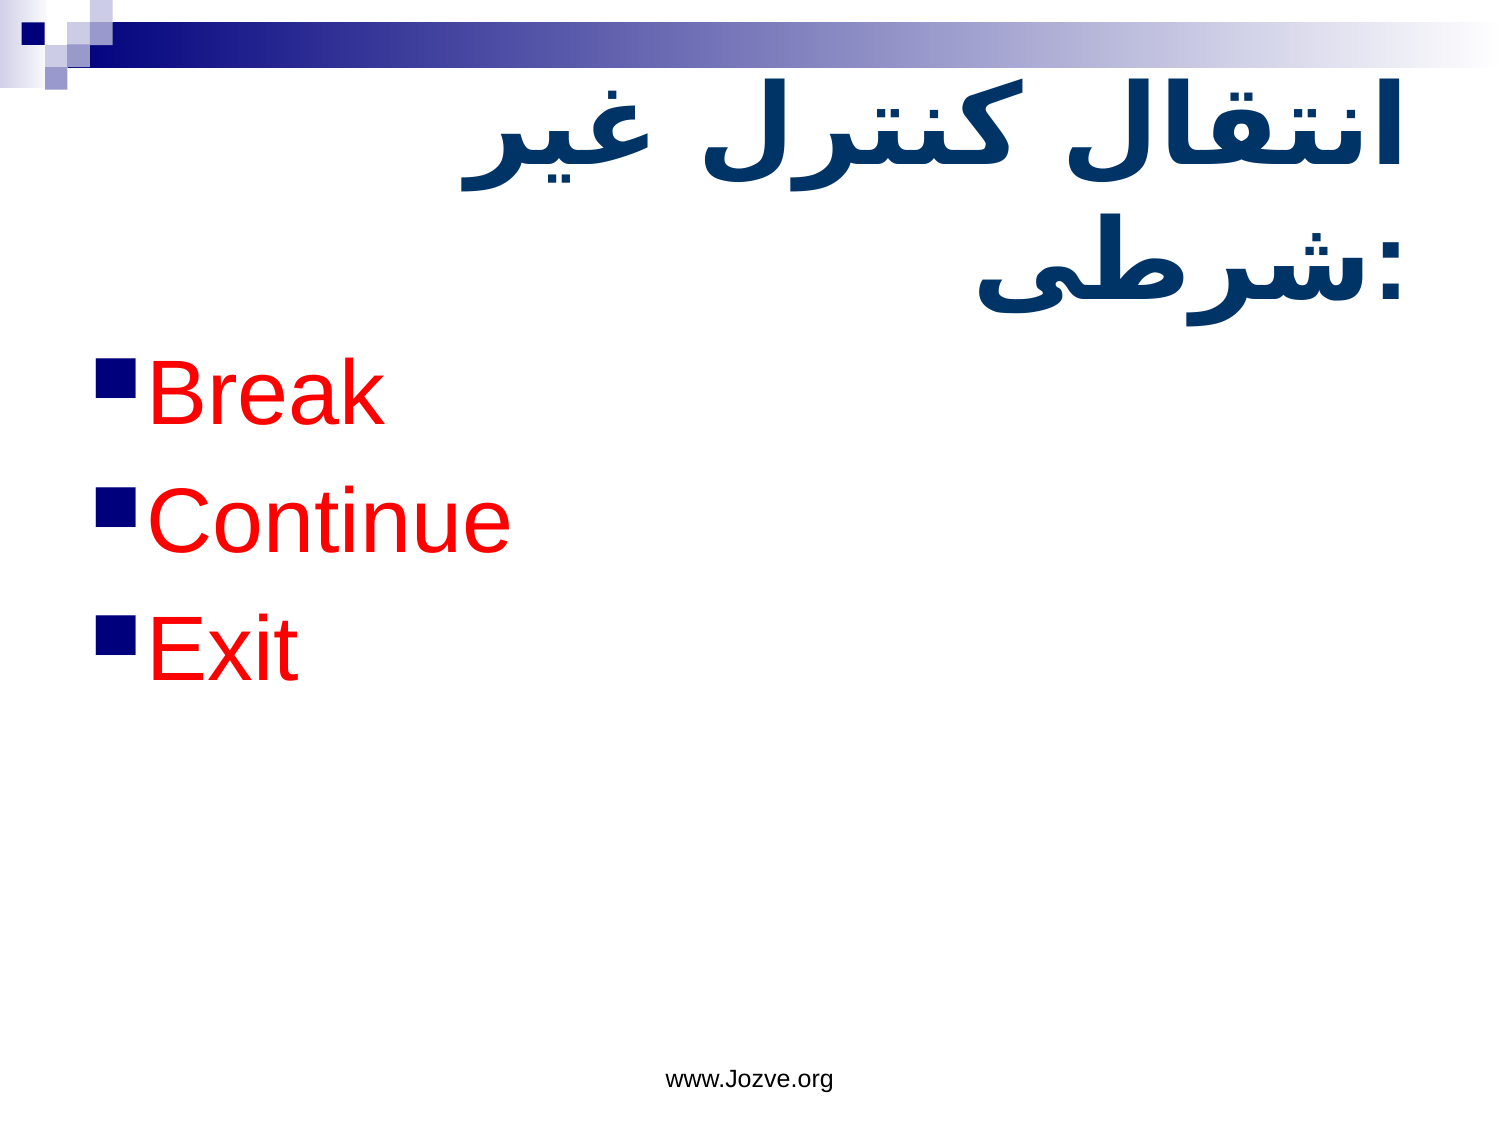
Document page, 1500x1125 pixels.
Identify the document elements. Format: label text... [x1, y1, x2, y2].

footer www.Jozve.org [512, 1024, 988, 1101]
list Break Continue Exit [74, 324, 1426, 963]
title انتقال کنترل غیر شرطی: [74, 74, 1426, 301]
